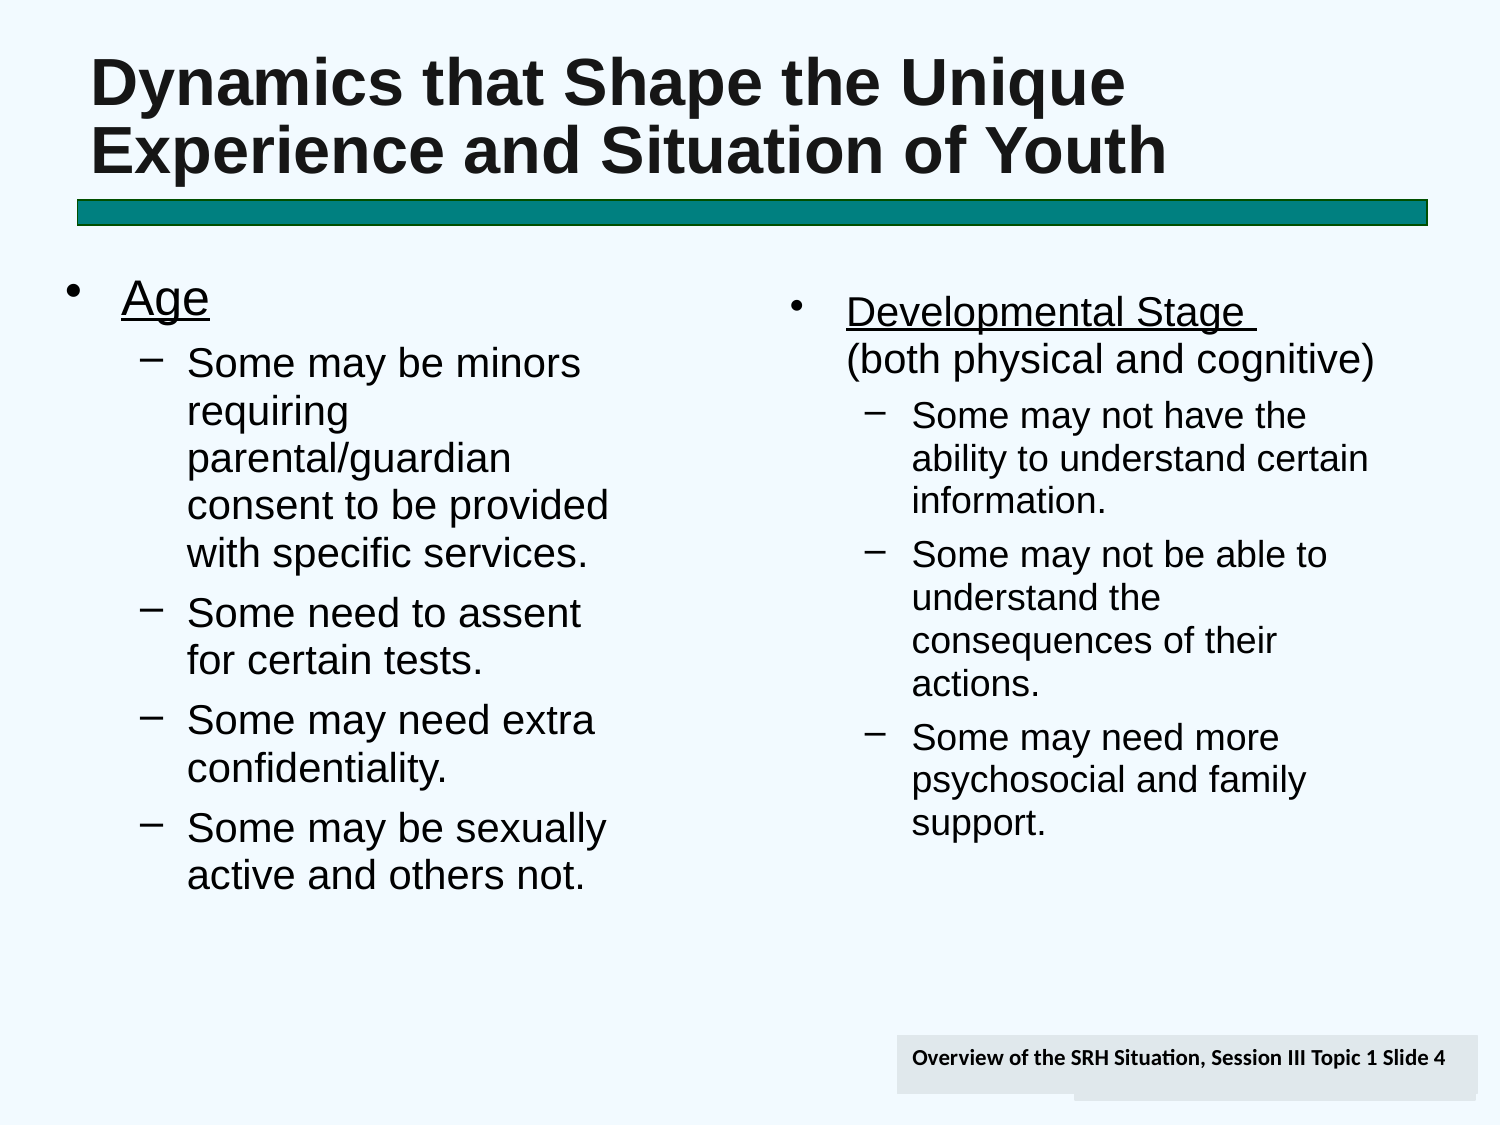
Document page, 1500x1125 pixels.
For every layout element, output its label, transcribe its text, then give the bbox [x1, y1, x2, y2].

text_box Overview of the SRH Situation, Session III Topic 1 Slide 4 [897, 1035, 1044, 1094]
text_box Age Some may be minors requiring parental/guardian consent to be provided with specific services. Some need to assent for certain tests. Some may need extra confidentiality. Some may be sexually active and others not. [49, 262, 638, 1005]
text_box Developmental Stage (both physical and cognitive) Some may not have the ability to understand certain information. Some may not be able to understand the consequences of their actions. Some may need more psychosocial and family support. [774, 280, 1425, 1024]
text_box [1049, 1026, 1500, 1101]
title Dynamics that Shape the Unique Experience and Situation of Youth [75, 24, 1425, 213]
